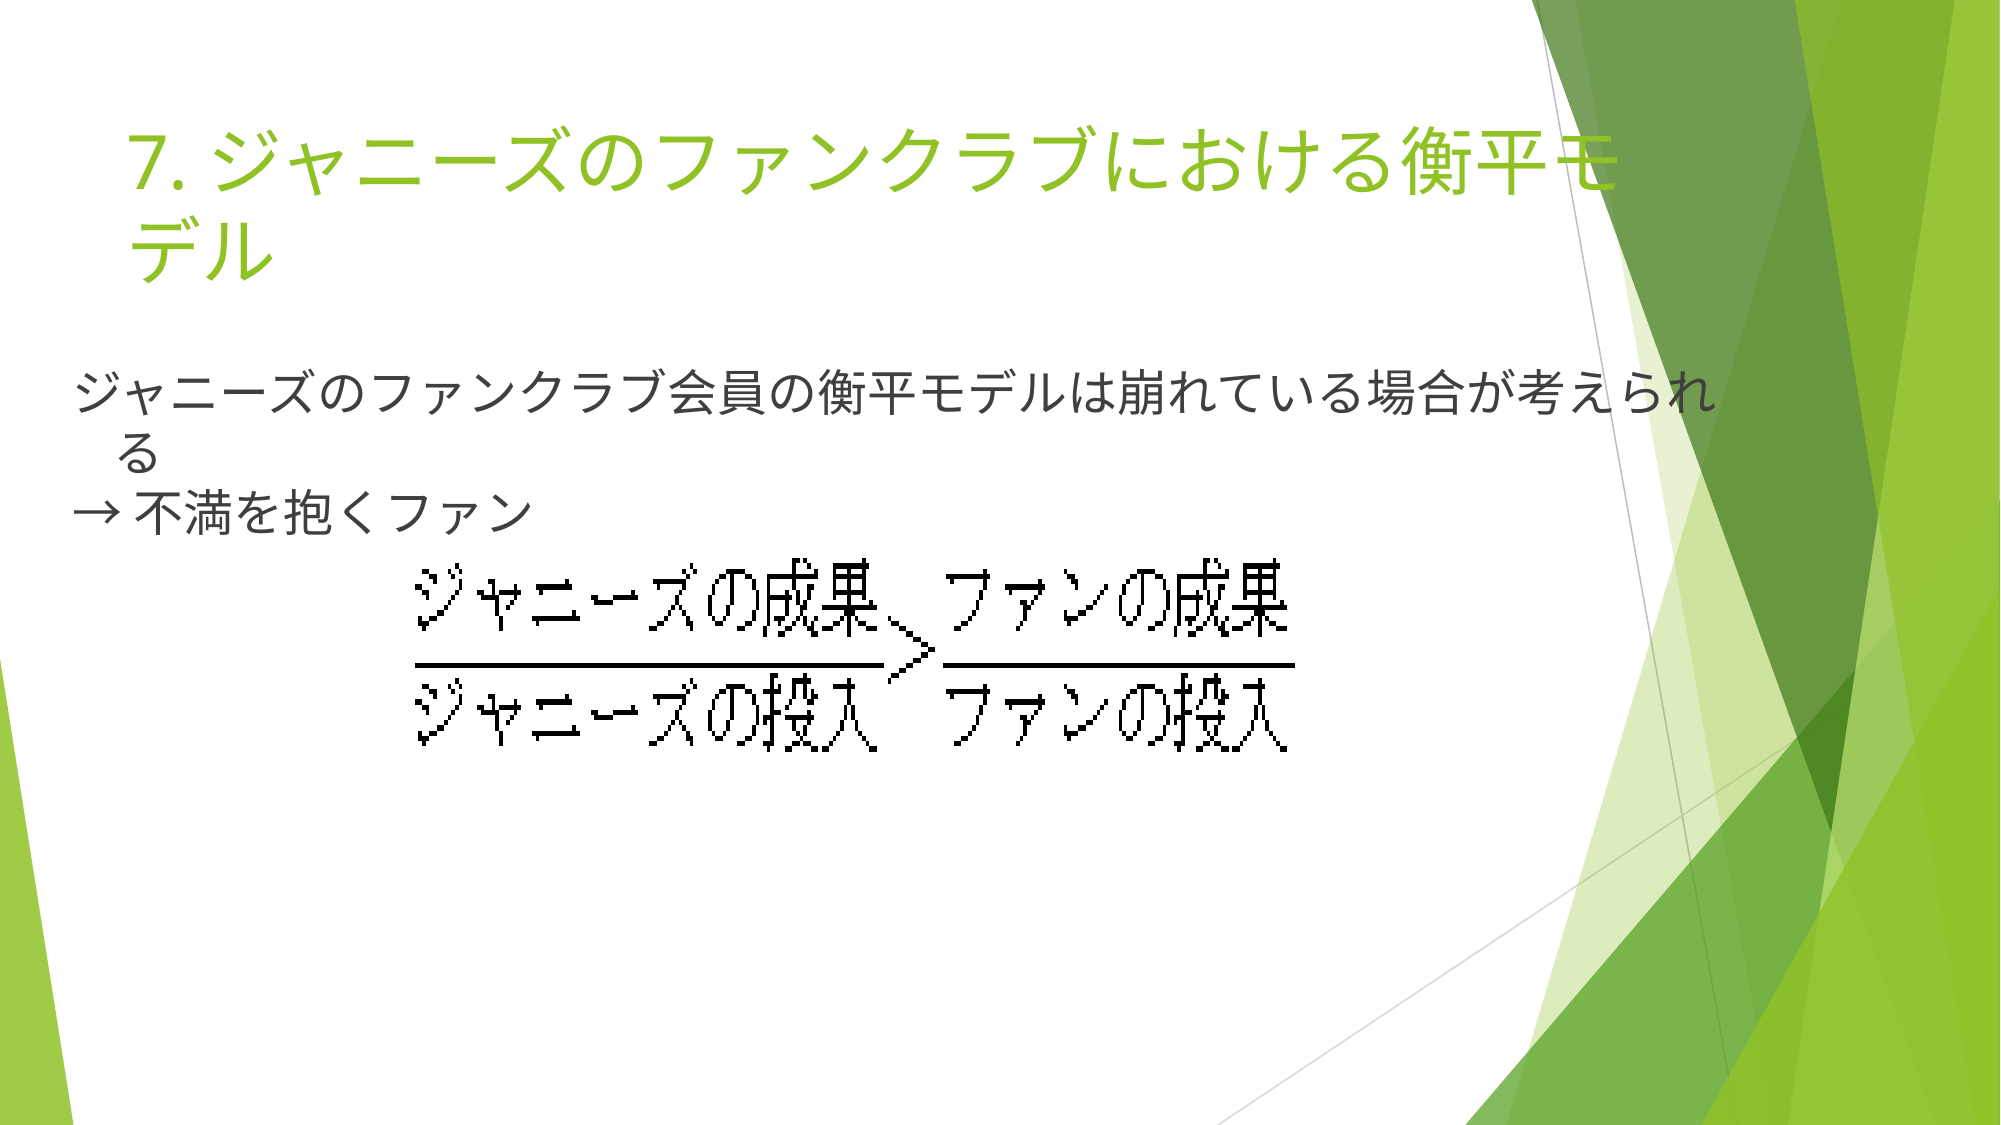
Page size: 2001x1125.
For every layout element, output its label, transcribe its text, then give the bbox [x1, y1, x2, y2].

title 7.ジャニーズのファンクラブにおける衡平モデル [111, 99, 1667, 317]
list ジャニーズのファンクラブ会員の衡平モデルは崩れている場合が考えられる →不満を抱くファン [41, 346, 1742, 983]
picture [404, 542, 1306, 774]
